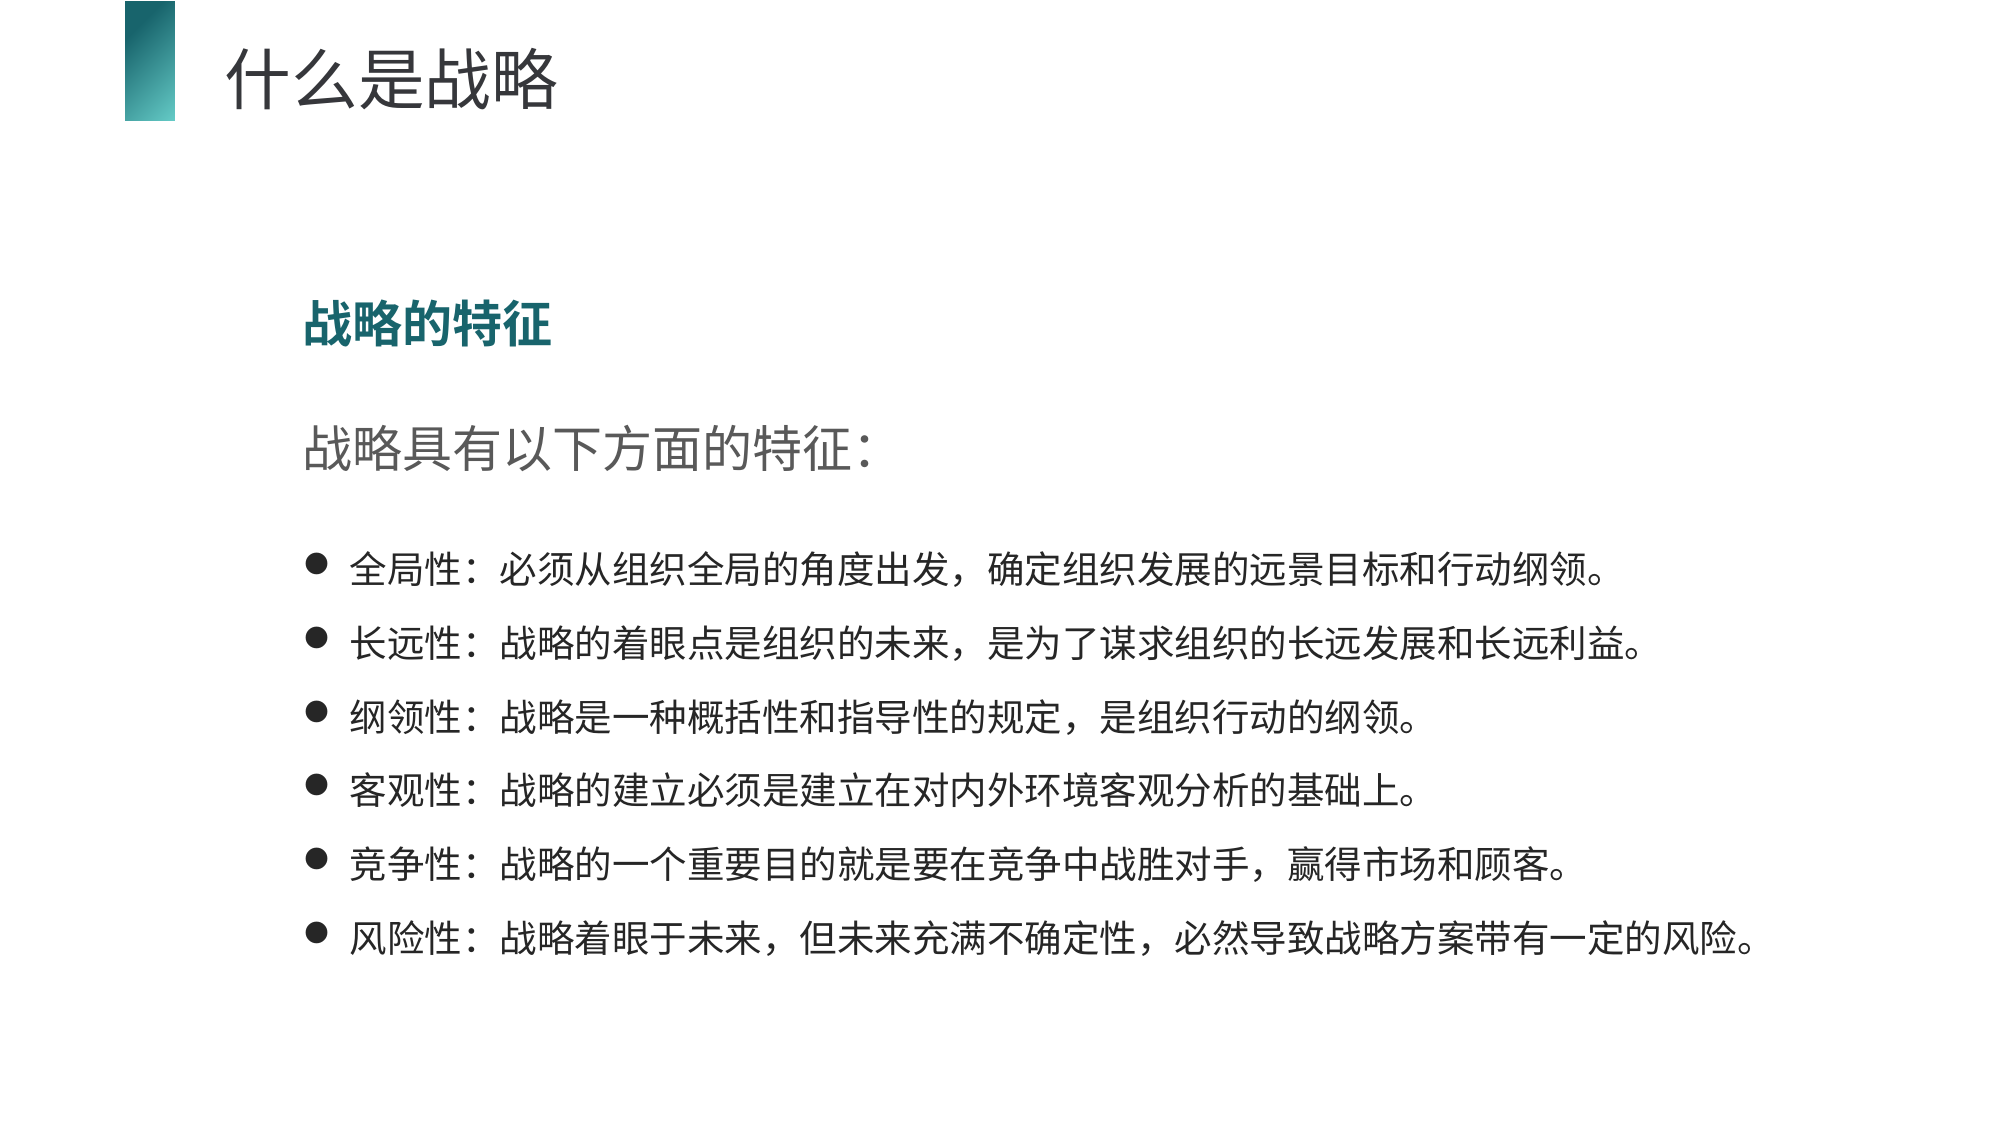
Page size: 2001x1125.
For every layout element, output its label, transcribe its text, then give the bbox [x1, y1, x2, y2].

text_box 全局性：必须从组织全局的角度出发，确定组织发展的远景目标和行动纲领。 长远性：战略的着眼点是组织的未来，是为了谋求组织的长远发展和长远利益。 纲领性：战略是一种概括性和指导性的规定，是组织行动的纲领。 客观性：战略的建立必须是建立在对内外环境客观分析的基础上。 竞争性：战略的一个重要目的就是要在竞争中战胜对手，赢得市场和顾客。 风险性：战略着眼于未来，但未来充满不确定性，必然导致战略方案带有一定的风险。 [287, 516, 1811, 968]
text_box 什么是战略 [209, 30, 830, 125]
text_box 战略的特征 [288, 267, 855, 360]
text_box [123, 0, 177, 123]
text_box 战略具有以下方面的特征： [287, 393, 1095, 478]
